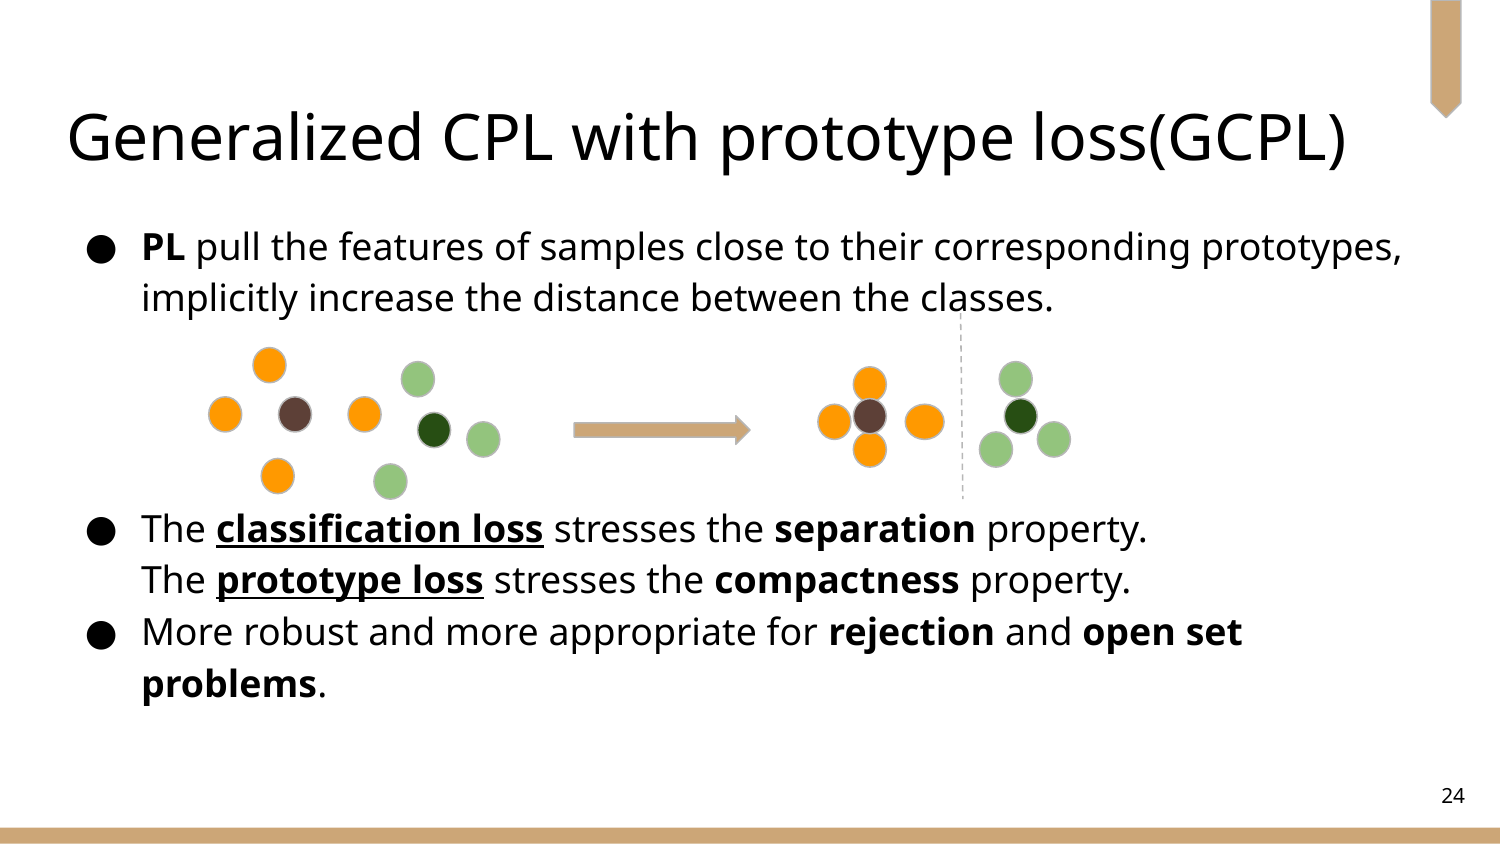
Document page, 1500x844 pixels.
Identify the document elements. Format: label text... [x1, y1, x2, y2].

text_box [278, 396, 312, 432]
text_box [1004, 398, 1038, 434]
slide_number ‹#› [1389, 764, 1480, 830]
text_box [261, 458, 295, 494]
text_box [466, 421, 500, 458]
text_box [853, 366, 887, 400]
text_box [817, 404, 851, 440]
text_box [574, 415, 751, 445]
text_box [401, 361, 435, 397]
text_box [373, 463, 407, 500]
text_box [208, 396, 242, 432]
title Generalized CPL with prototype loss(GCPL) [51, 51, 1449, 189]
text_box [1037, 421, 1071, 458]
text_box [905, 404, 945, 440]
text_box [853, 398, 887, 434]
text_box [960, 312, 964, 500]
text_box [417, 412, 451, 448]
list PL pull the features of samples close to their corresponding prototypes, implicitly increase the distance between the classes. The classification loss stresses the separation property. The prototype loss stresses the compactness property. More robust and more appropriate for rejection and open set problems. [51, 200, 1449, 752]
text_box [853, 433, 887, 468]
text_box [348, 396, 382, 432]
text_box [979, 431, 1013, 468]
text_box [1431, 0, 1461, 118]
text_box [252, 347, 287, 383]
text_box [999, 361, 1033, 397]
